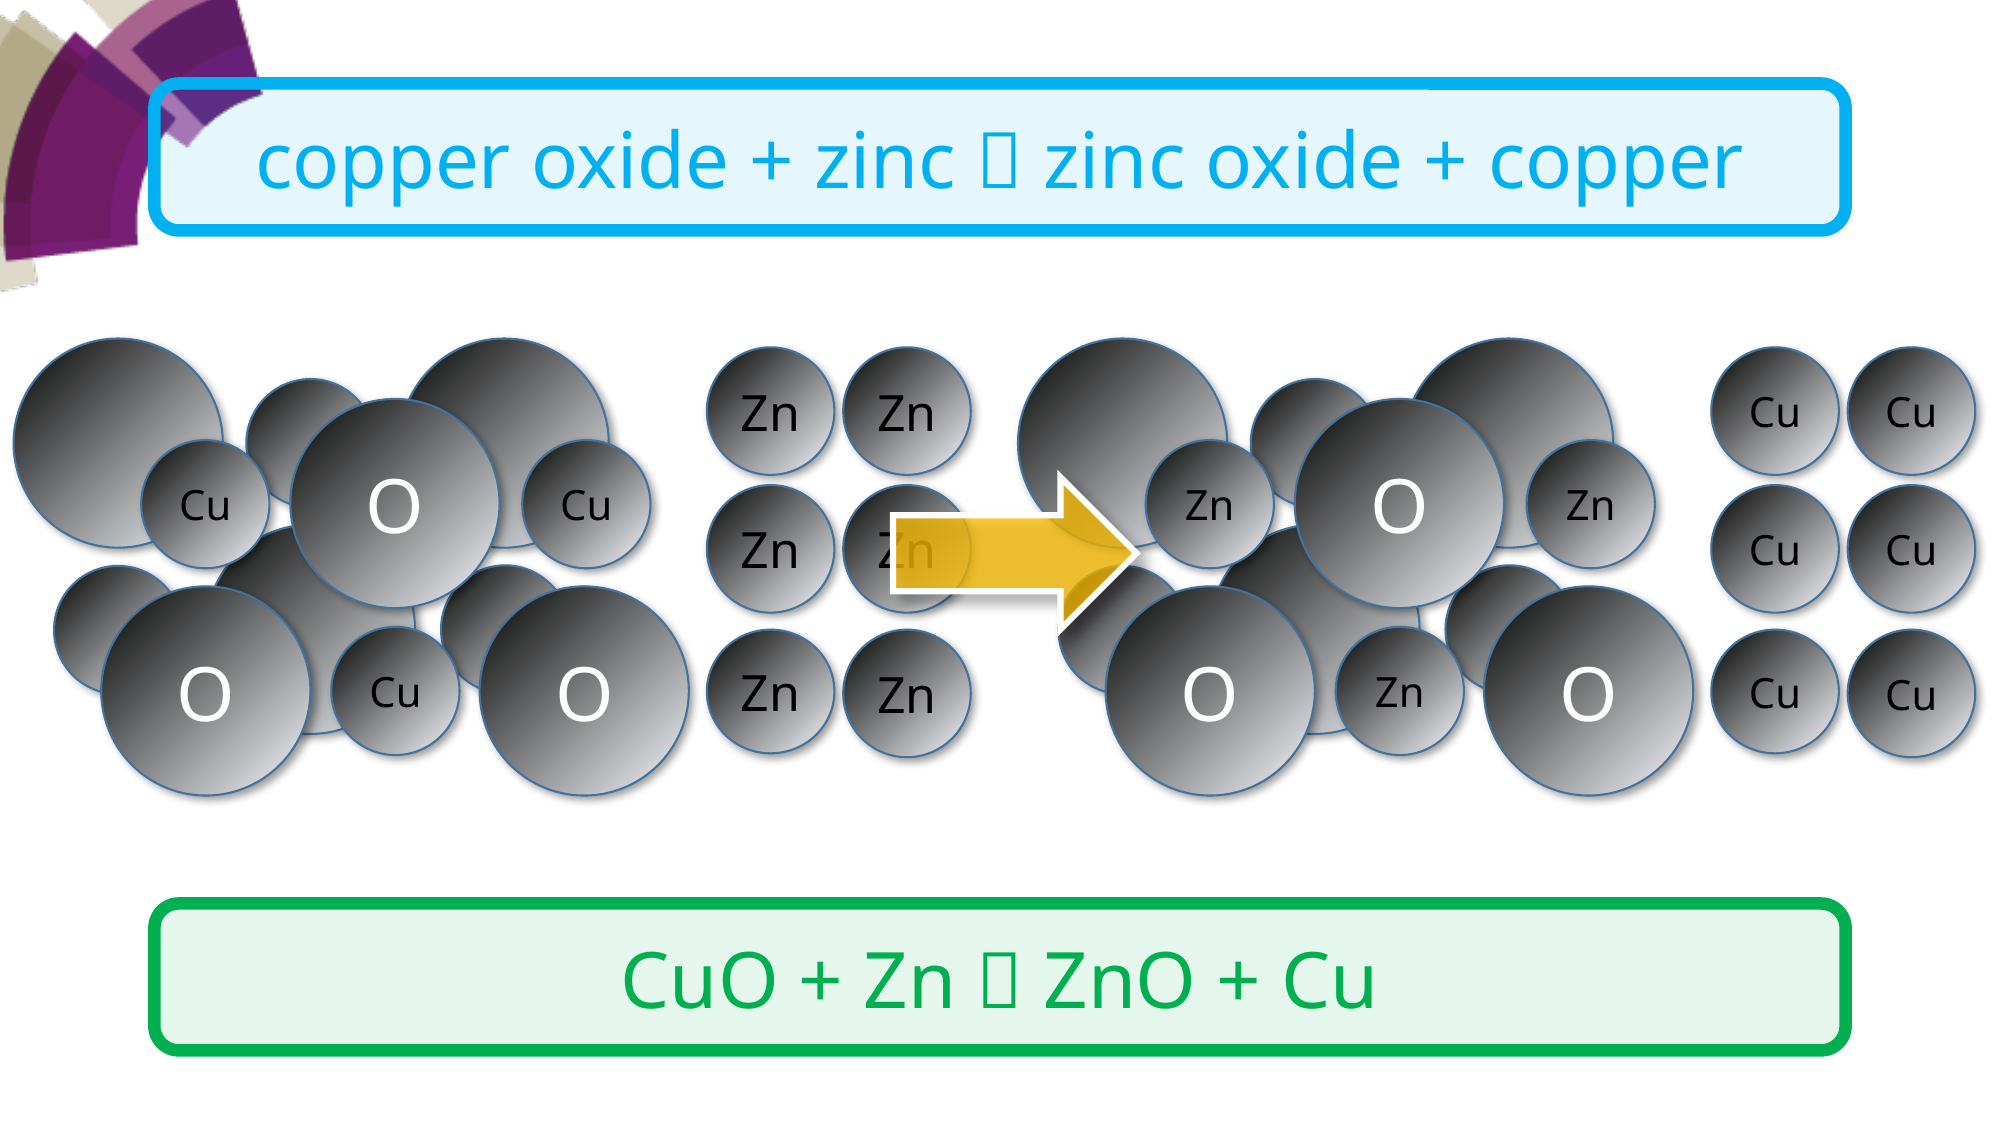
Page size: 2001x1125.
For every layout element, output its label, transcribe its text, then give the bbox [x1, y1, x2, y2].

text_box copper oxide + zinc  zinc oxide + copper [153, 82, 1847, 232]
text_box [706, 347, 971, 758]
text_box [13, 338, 689, 796]
text_box [971, 513, 1017, 593]
text_box CuO + Zn  ZnO + Cu [153, 902, 1847, 1052]
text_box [1017, 338, 1694, 796]
picture [0, 0, 278, 302]
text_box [1711, 347, 1976, 758]
